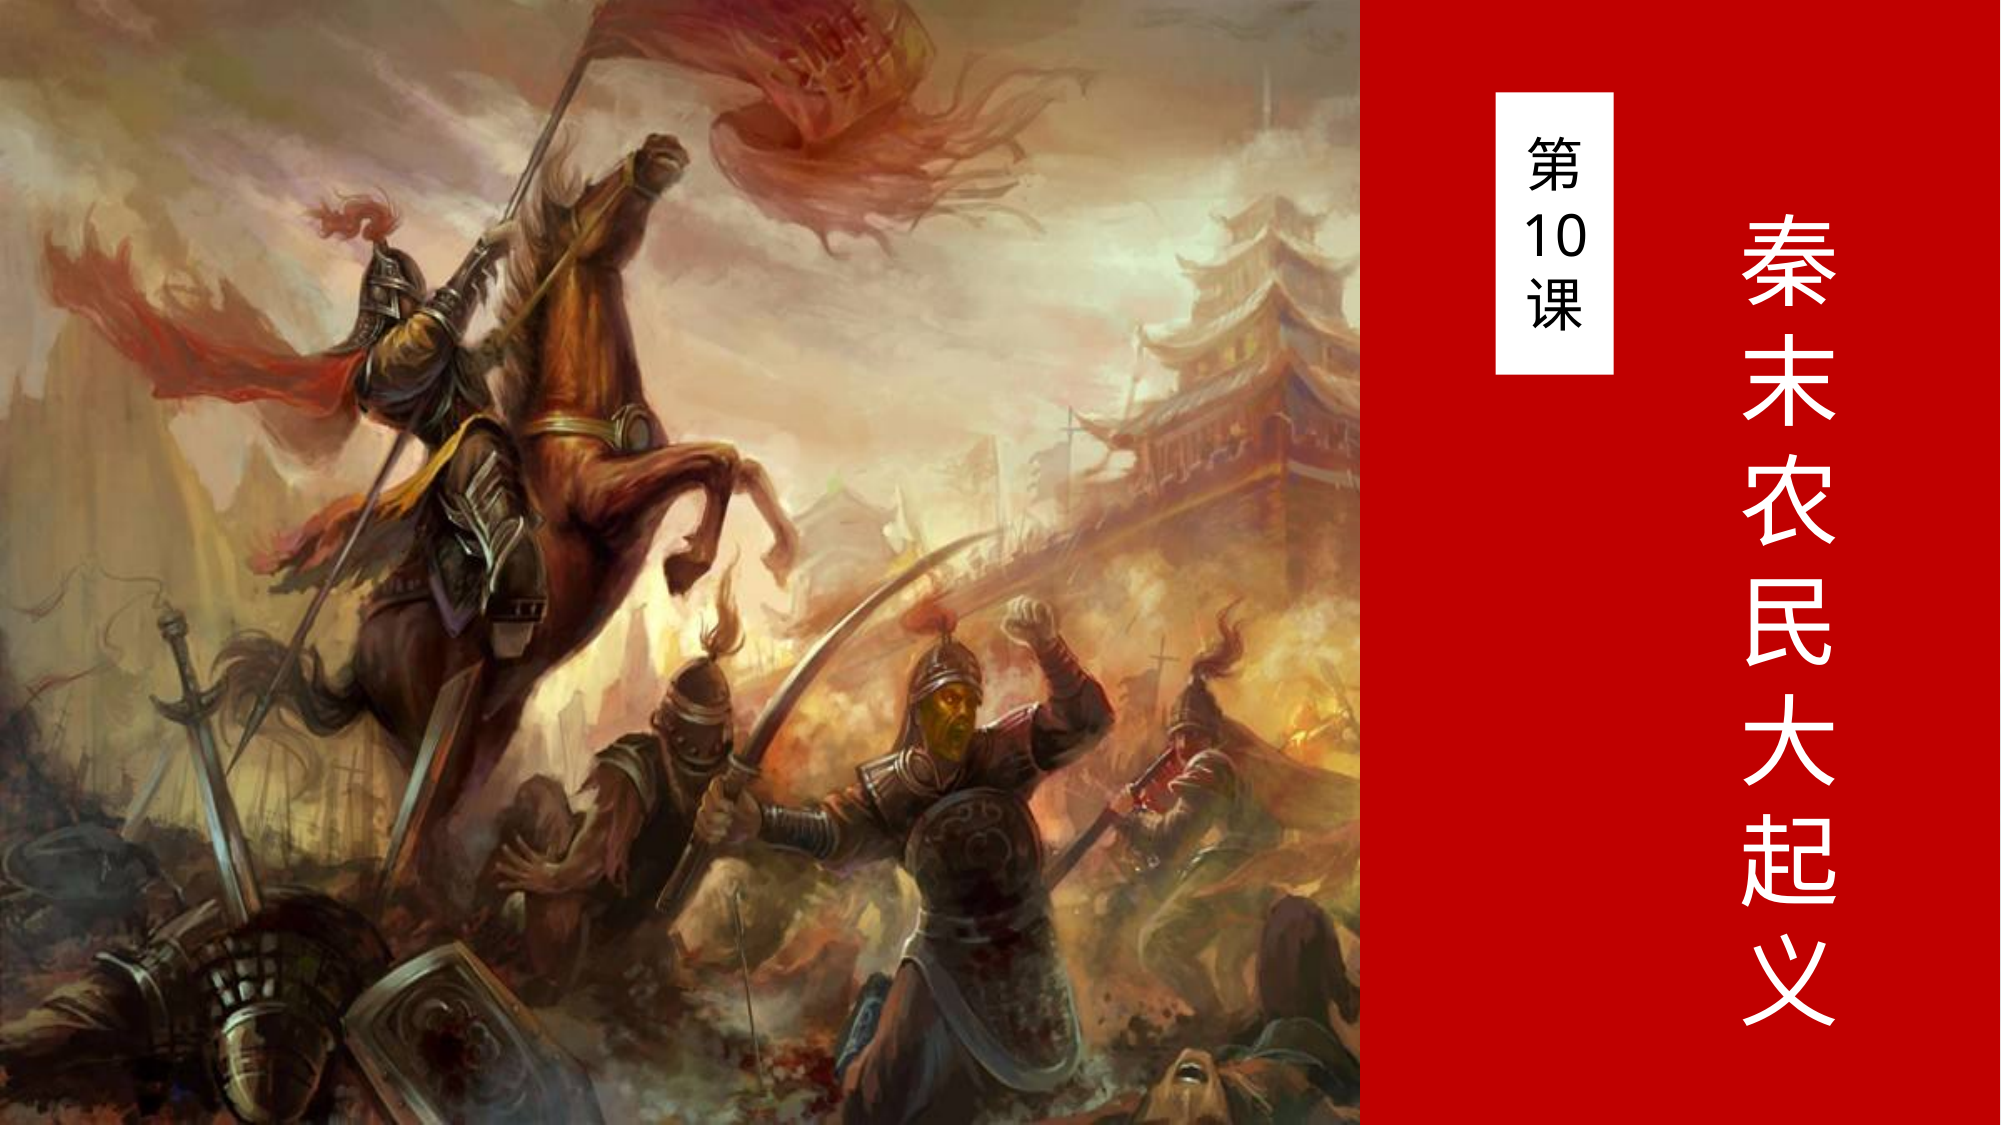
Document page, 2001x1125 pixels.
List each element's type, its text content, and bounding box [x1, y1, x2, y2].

picture [0, 0, 1359, 1125]
text_box [1359, 0, 2000, 1125]
text_box 秦 末 农 民 大 起 义 [1724, 191, 1854, 1046]
text_box 第 10 课 [1495, 91, 1615, 376]
